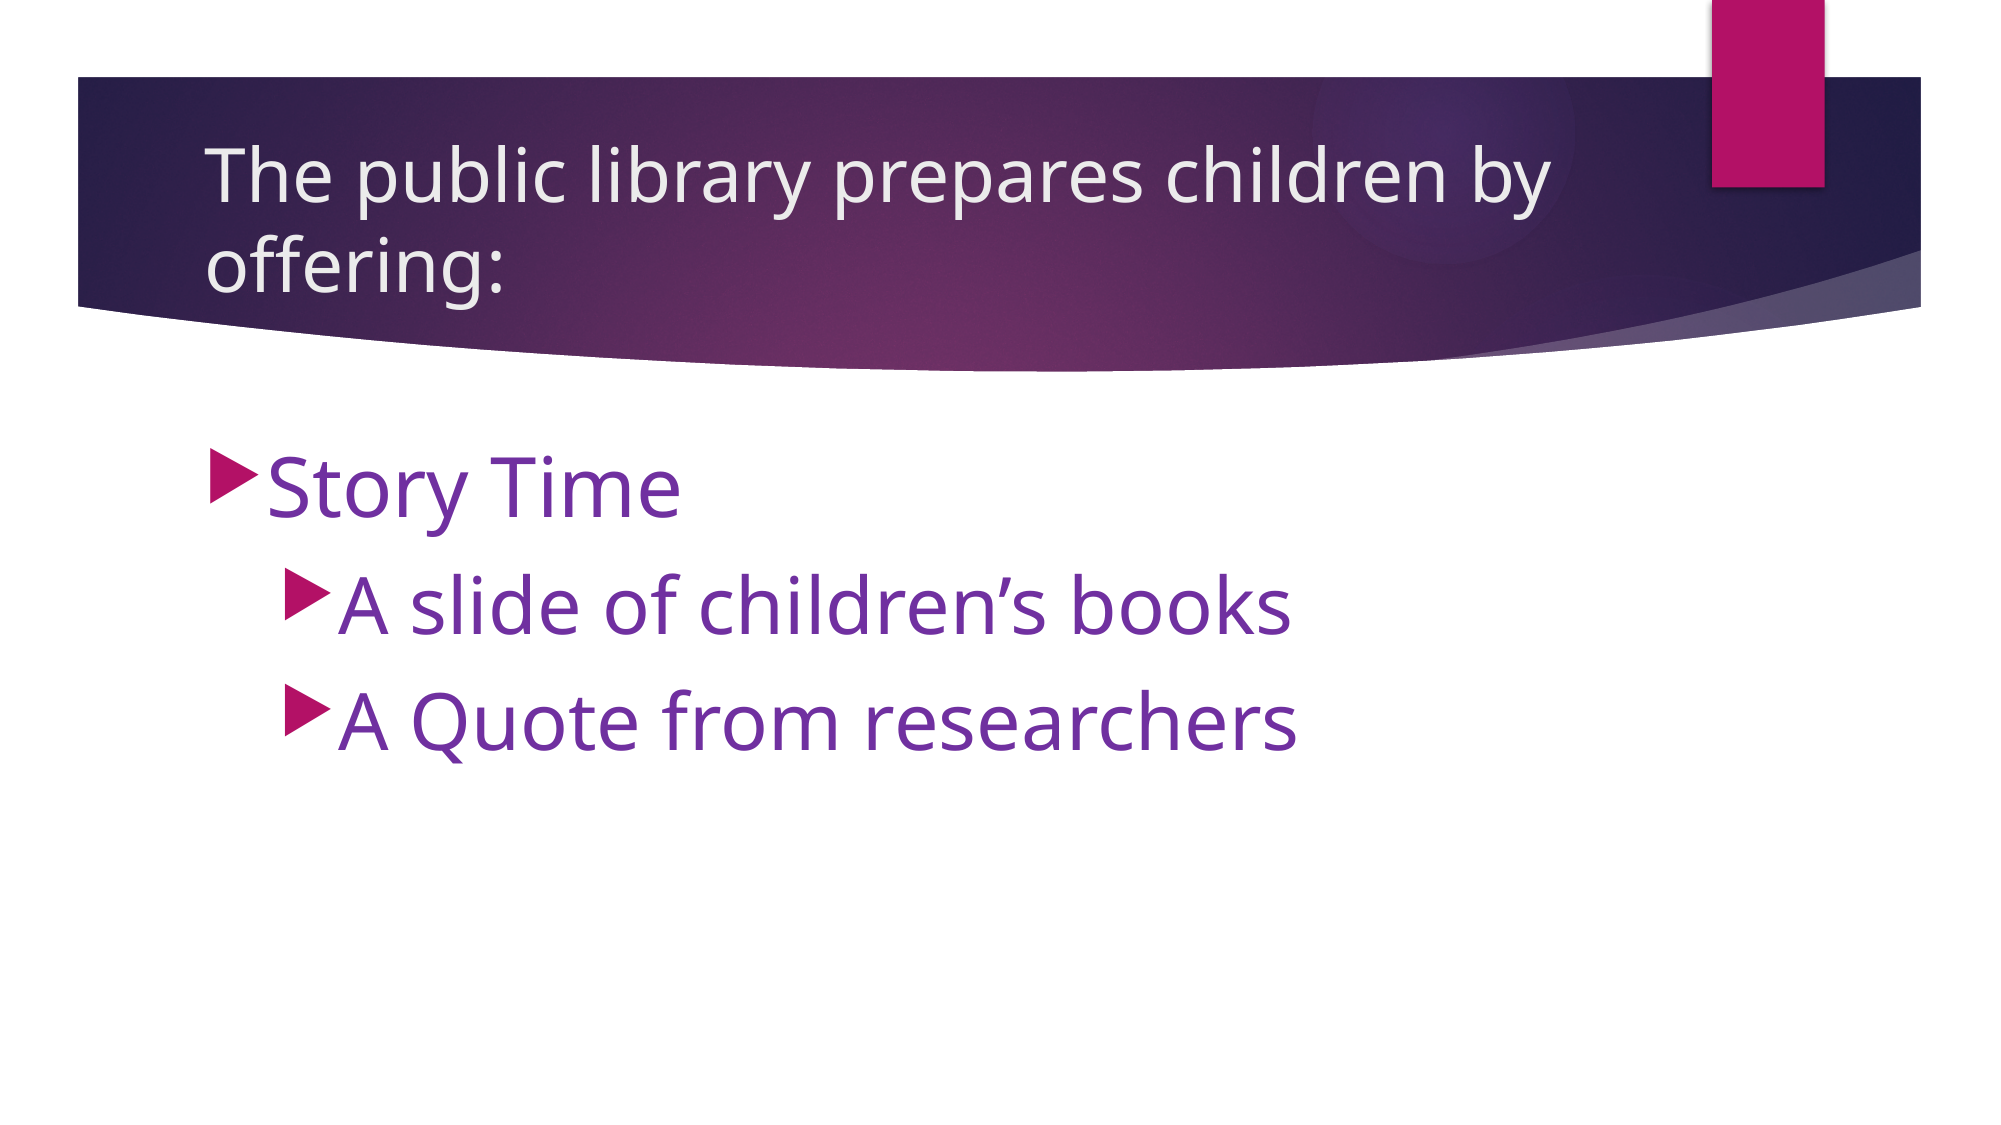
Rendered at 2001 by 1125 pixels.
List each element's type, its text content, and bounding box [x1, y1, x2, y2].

title The public library prepares children by offering: [189, 159, 1627, 276]
list Story Time A slide of children’s books A Quote from researchers [189, 427, 1638, 988]
